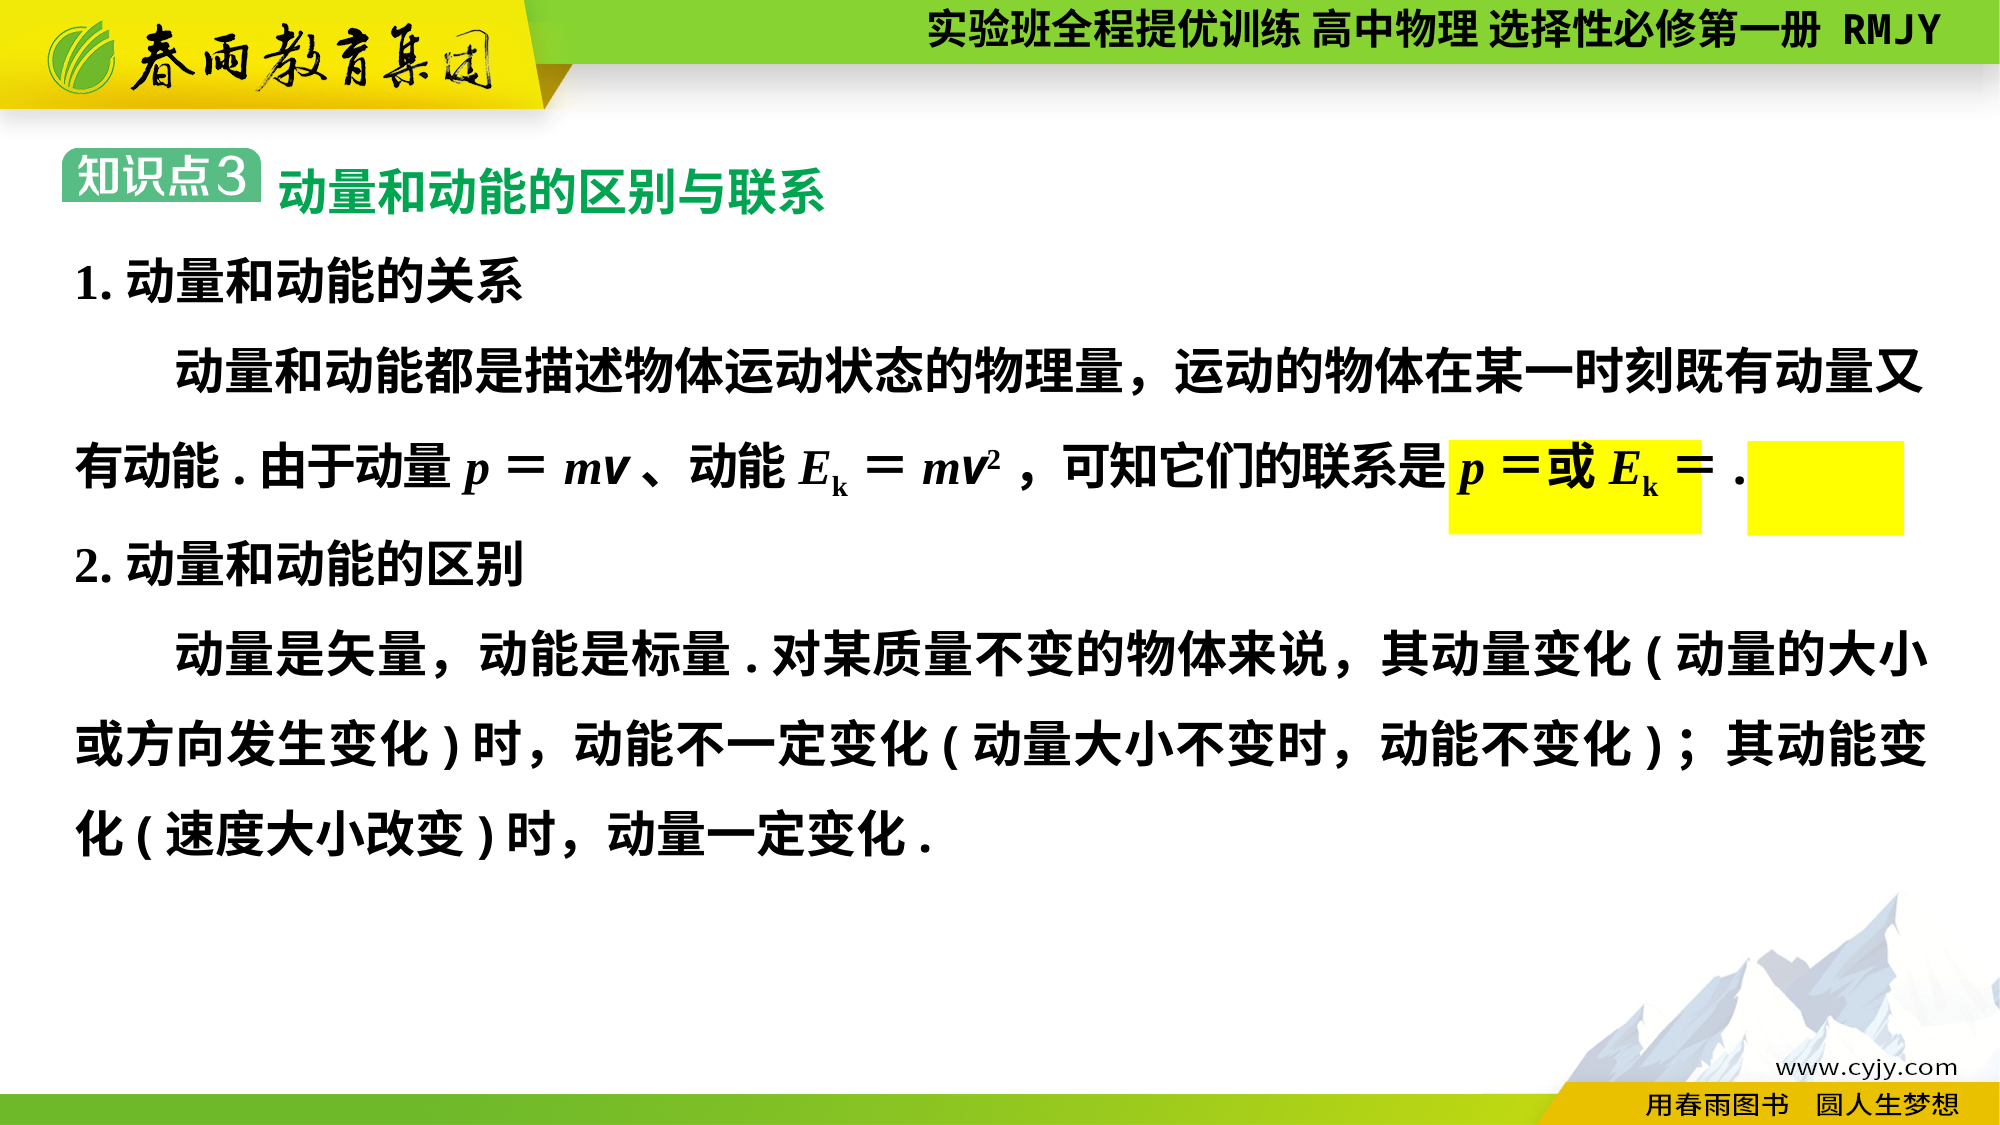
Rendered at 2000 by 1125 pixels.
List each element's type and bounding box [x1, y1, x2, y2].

text_box [1747, 441, 1905, 536]
picture [0, 0, 2000, 1125]
text_box [1448, 440, 1701, 535]
